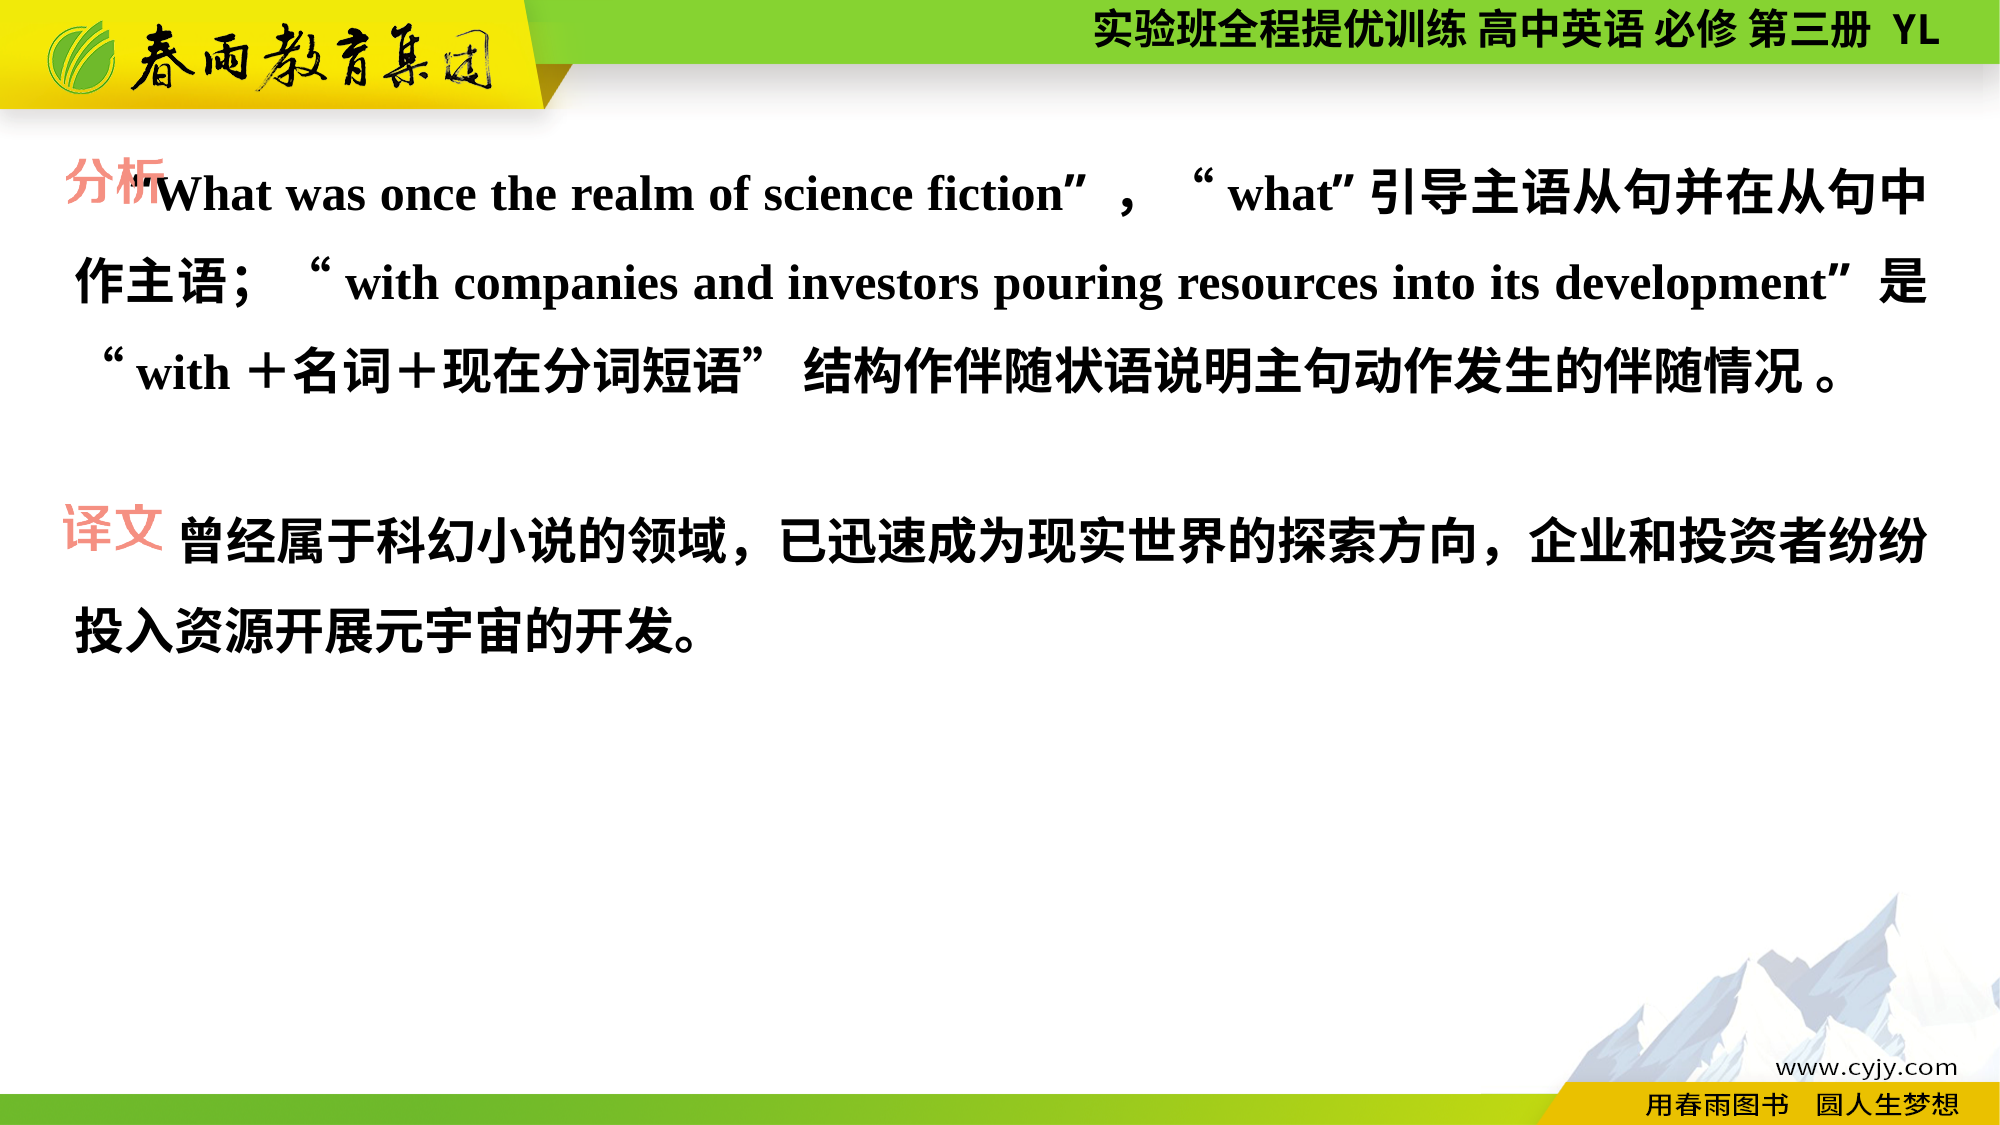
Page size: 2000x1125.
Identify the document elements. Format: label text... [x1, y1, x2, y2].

list “What was once the realm of science fiction” ，“what”引导主语从句并在从句中作主语；“with companies and investors pouring resources into its development” 是“with＋名词＋现在分词短语” 结构作伴随状语说明主句动作发生的伴随情况 。 [59, 122, 1944, 471]
text_box 曾经属于科幻小说的领域，已迅速成为现实世界的探索方向，企业和投资者纷纷投入资源开展元宇宙的开发。 [59, 471, 1944, 667]
picture [0, 0, 2000, 1125]
